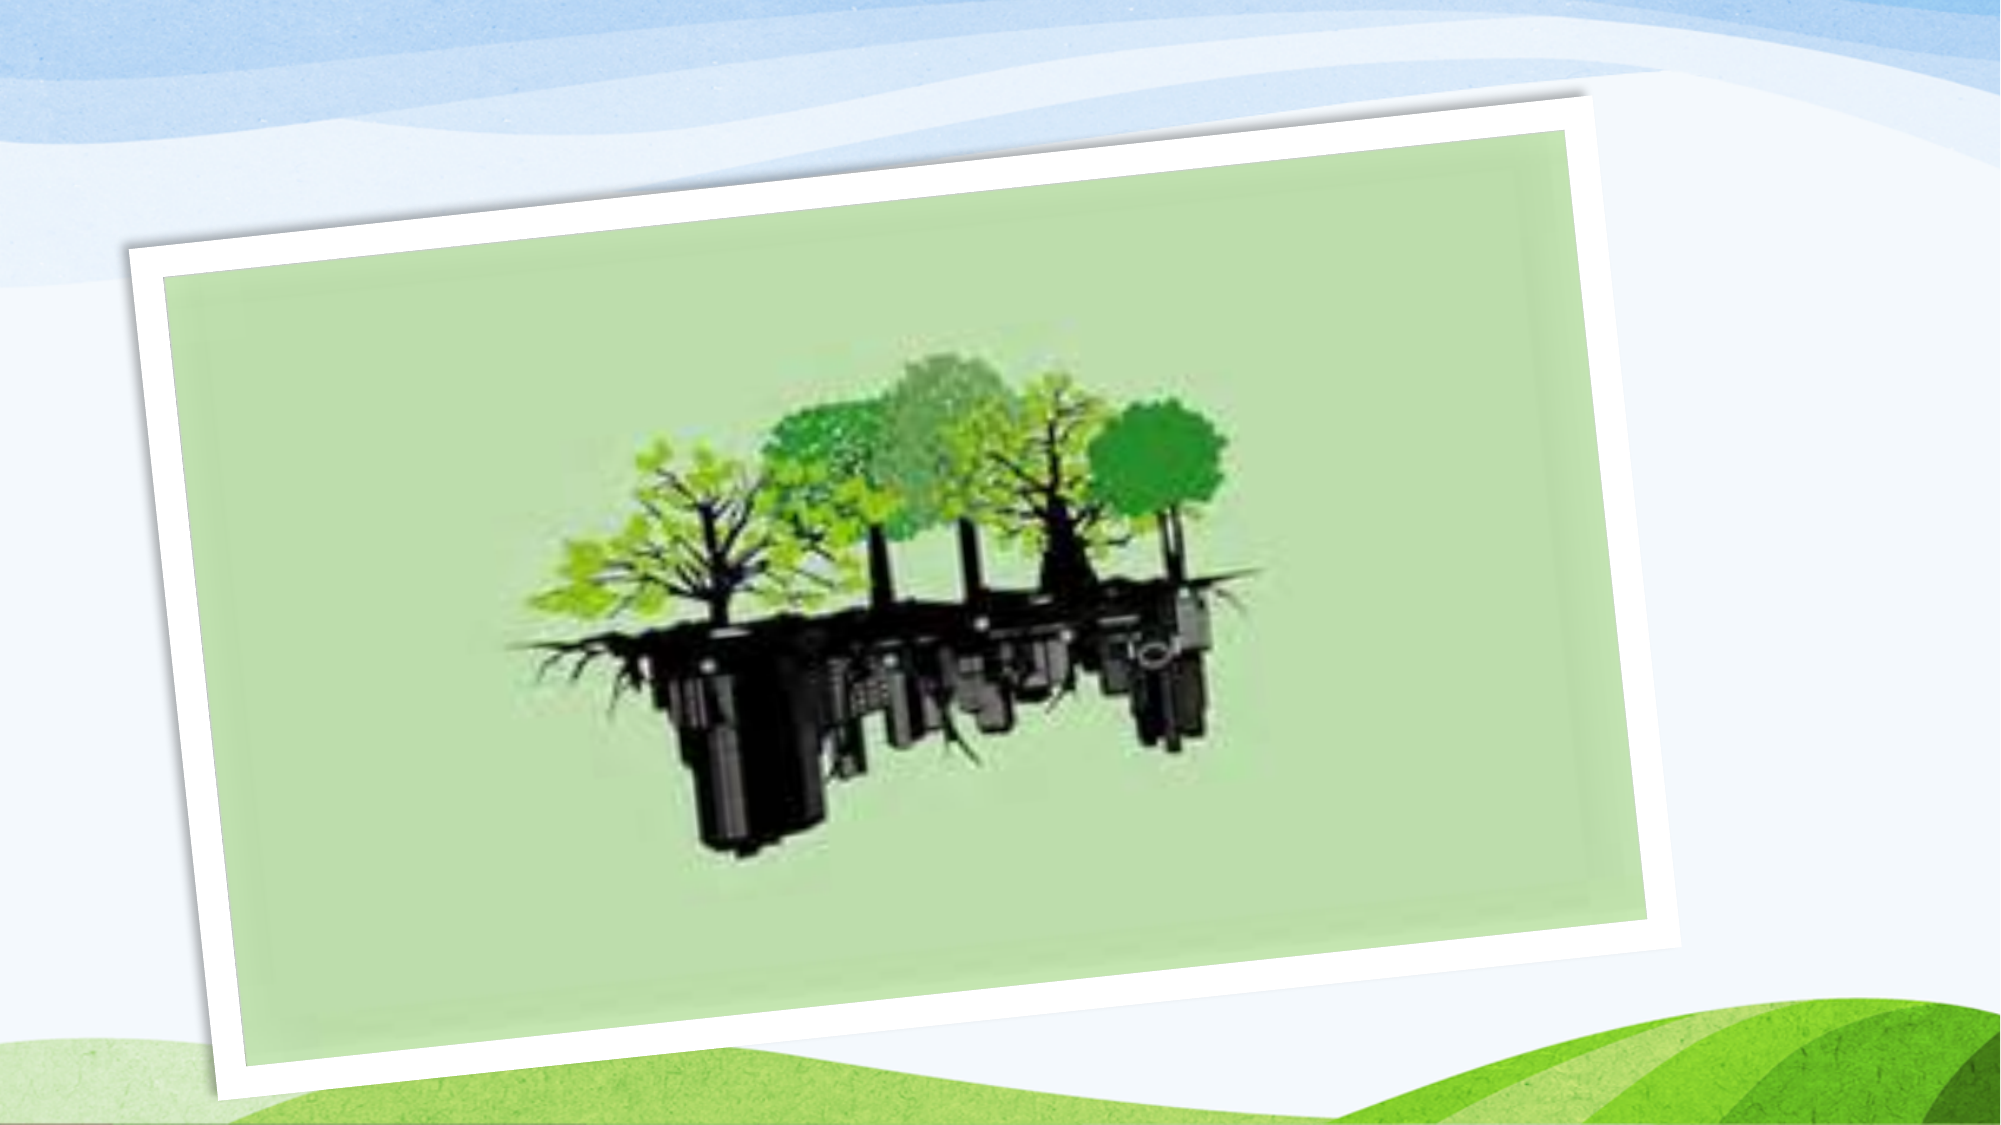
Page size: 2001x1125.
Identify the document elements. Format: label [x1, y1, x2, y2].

picture [0, 0, 2001, 1125]
list [200, 201, 1610, 995]
